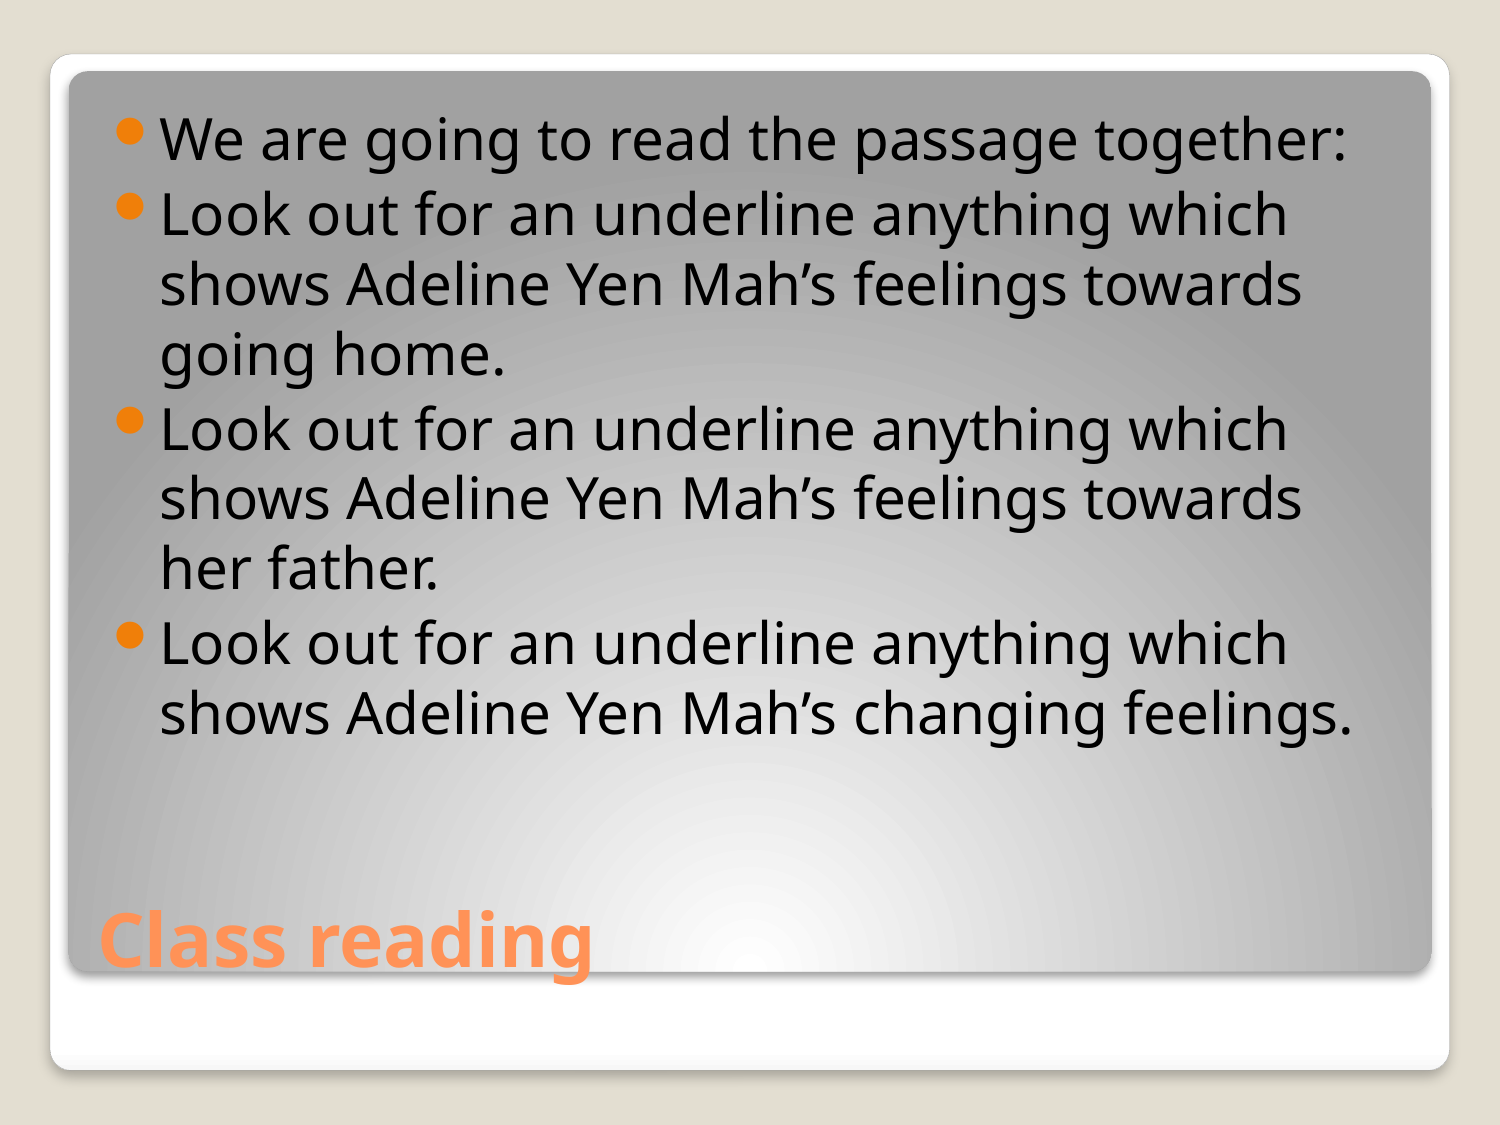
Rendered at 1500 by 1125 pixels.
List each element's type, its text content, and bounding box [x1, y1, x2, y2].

title Class reading [82, 817, 1425, 990]
list We are going to read the passage together: Look out for an underline anything which shows Adeline Yen Mah’s feelings towards going home. Look out for an underline anything which shows Adeline Yen Mah’s feelings towards her father. Look out for an underline anything which shows Adeline Yen Mah’s changing feelings. [82, 86, 1425, 774]
